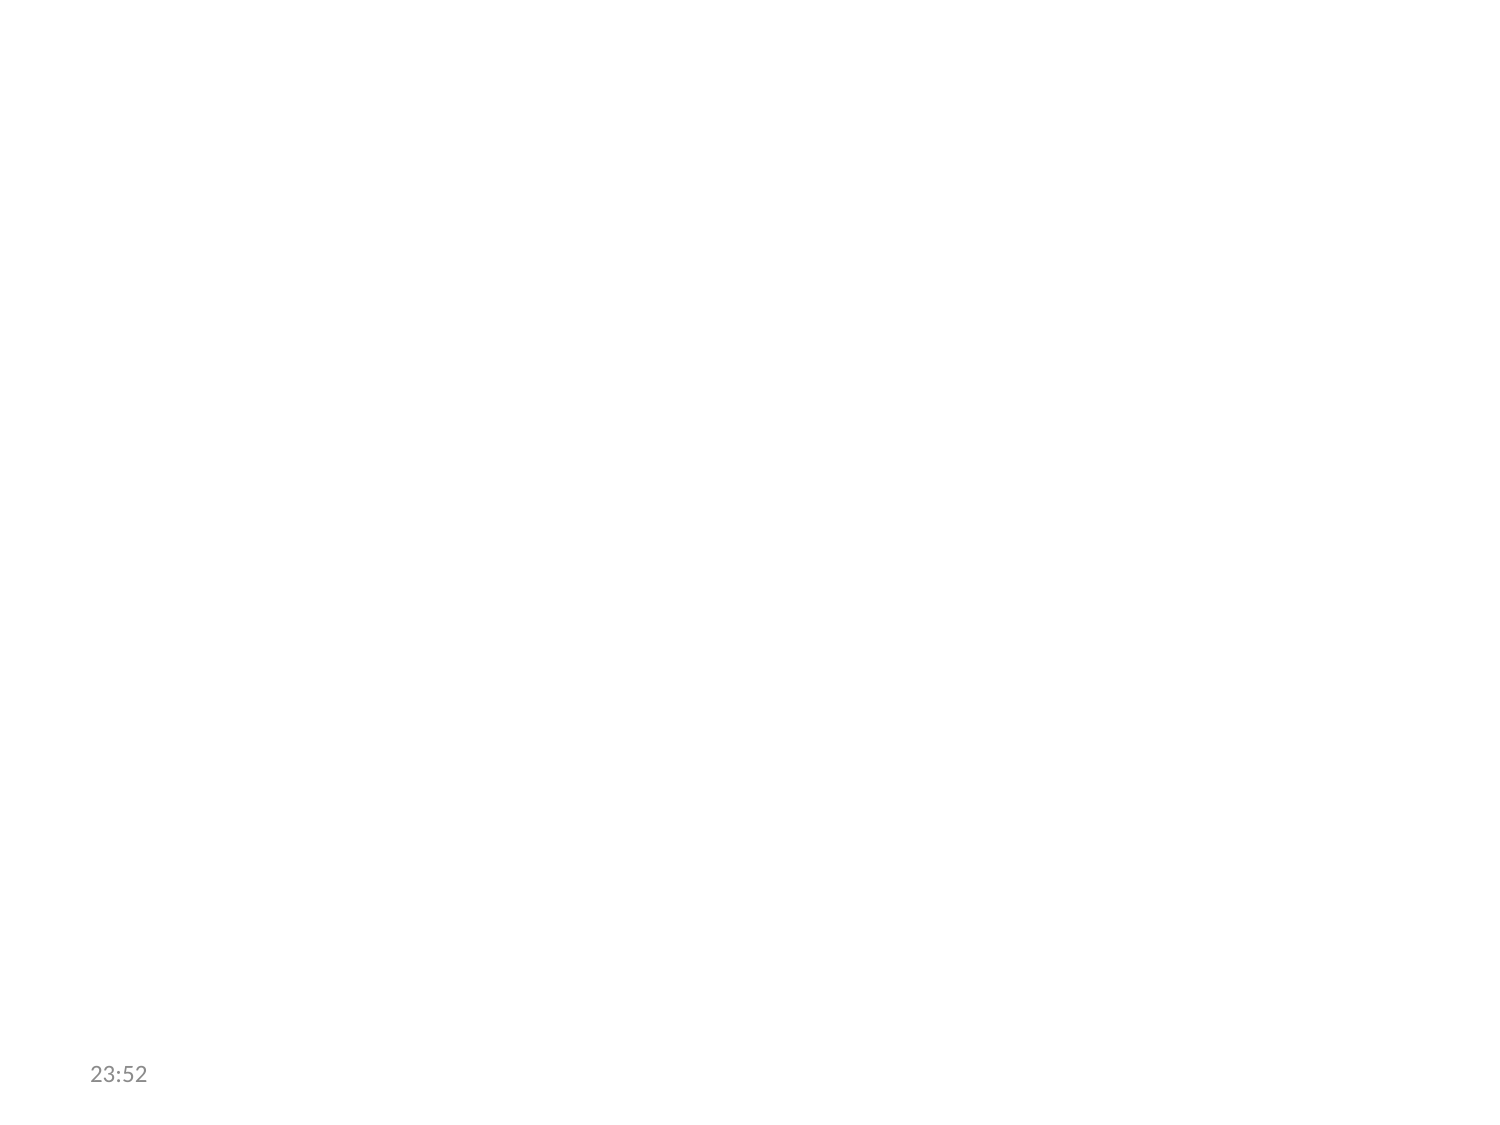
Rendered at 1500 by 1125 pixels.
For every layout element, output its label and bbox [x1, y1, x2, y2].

slide_number [75, 1042, 425, 1103]
